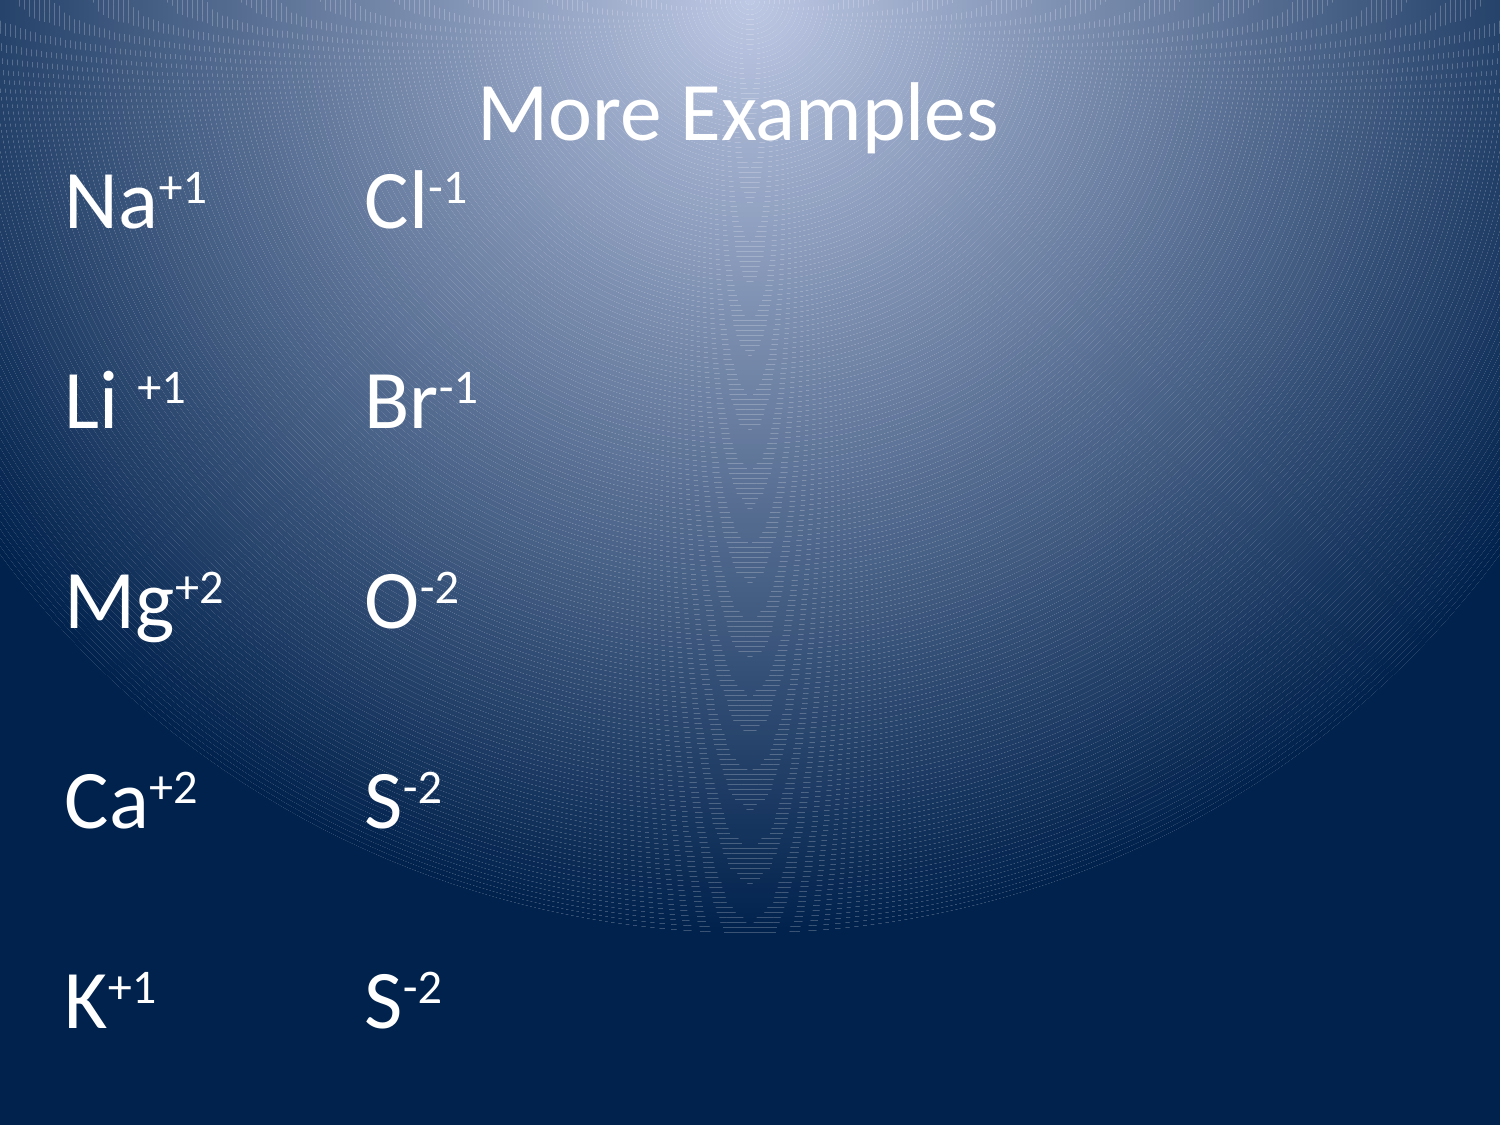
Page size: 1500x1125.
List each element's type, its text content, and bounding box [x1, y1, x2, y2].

text_box More Examples [462, 50, 1188, 165]
text_box Na+1 Cl-1 Li +1 Br-1 Mg+2 O-2 Ca+2 S-2 K+1 S-2 [49, 137, 702, 1125]
